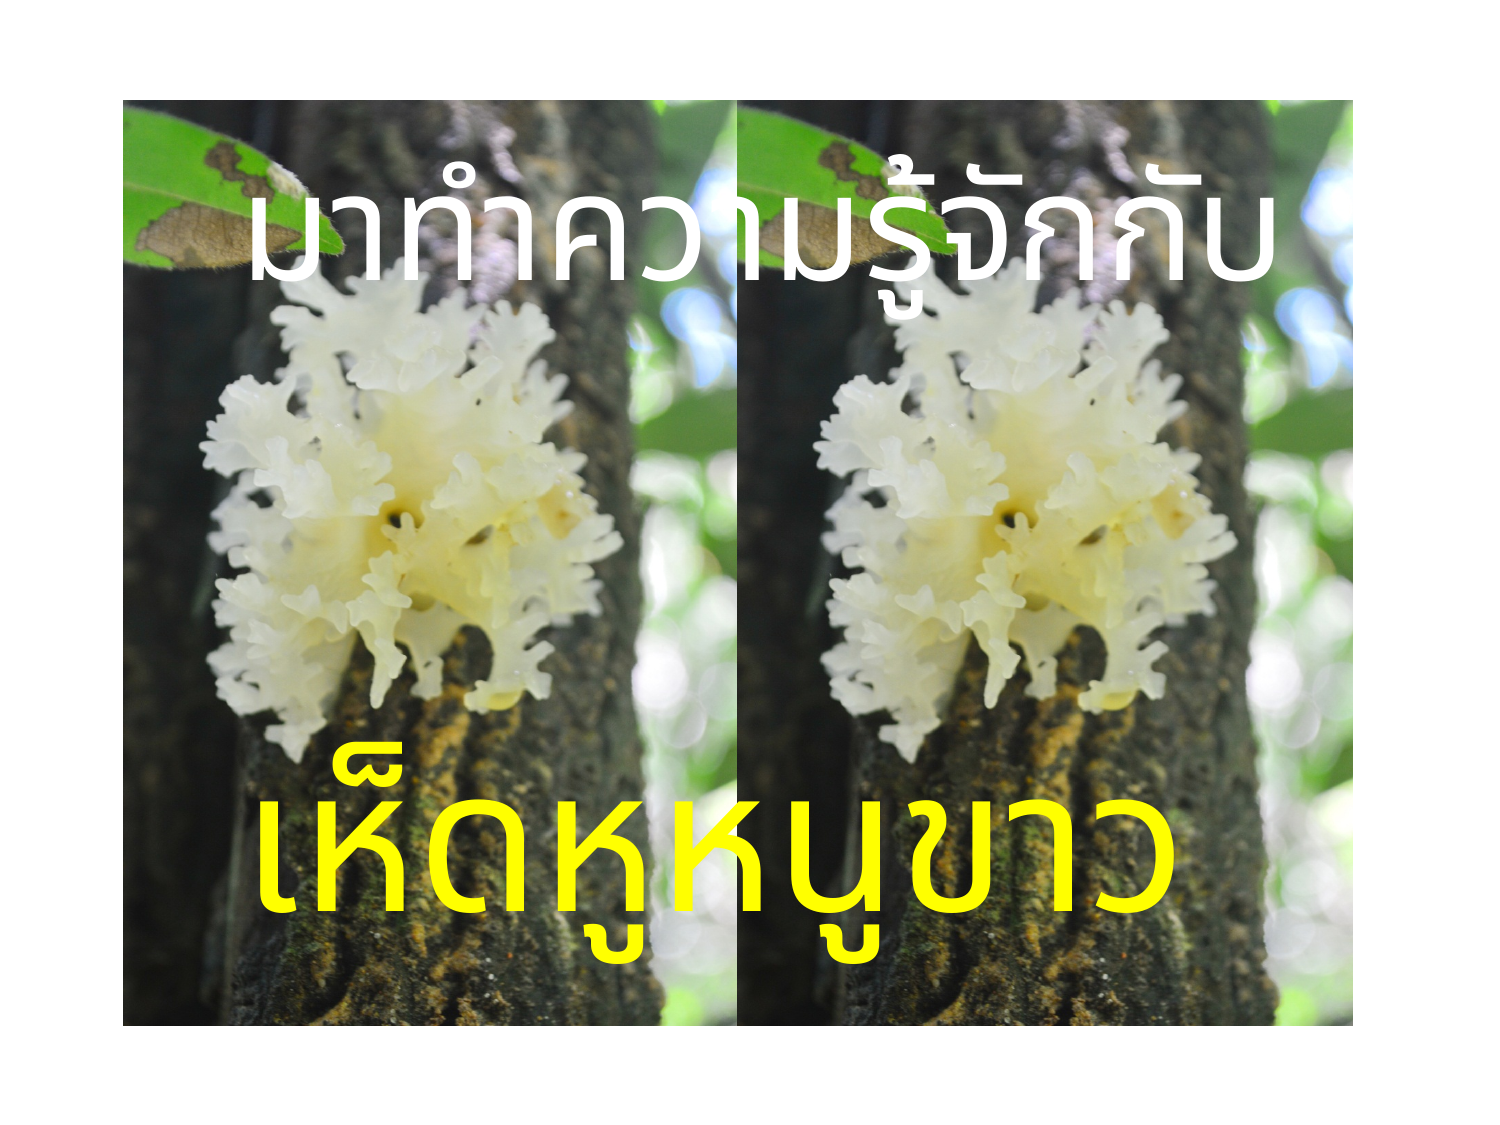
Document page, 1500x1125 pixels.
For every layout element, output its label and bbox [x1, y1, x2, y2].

picture [122, 100, 1353, 1026]
